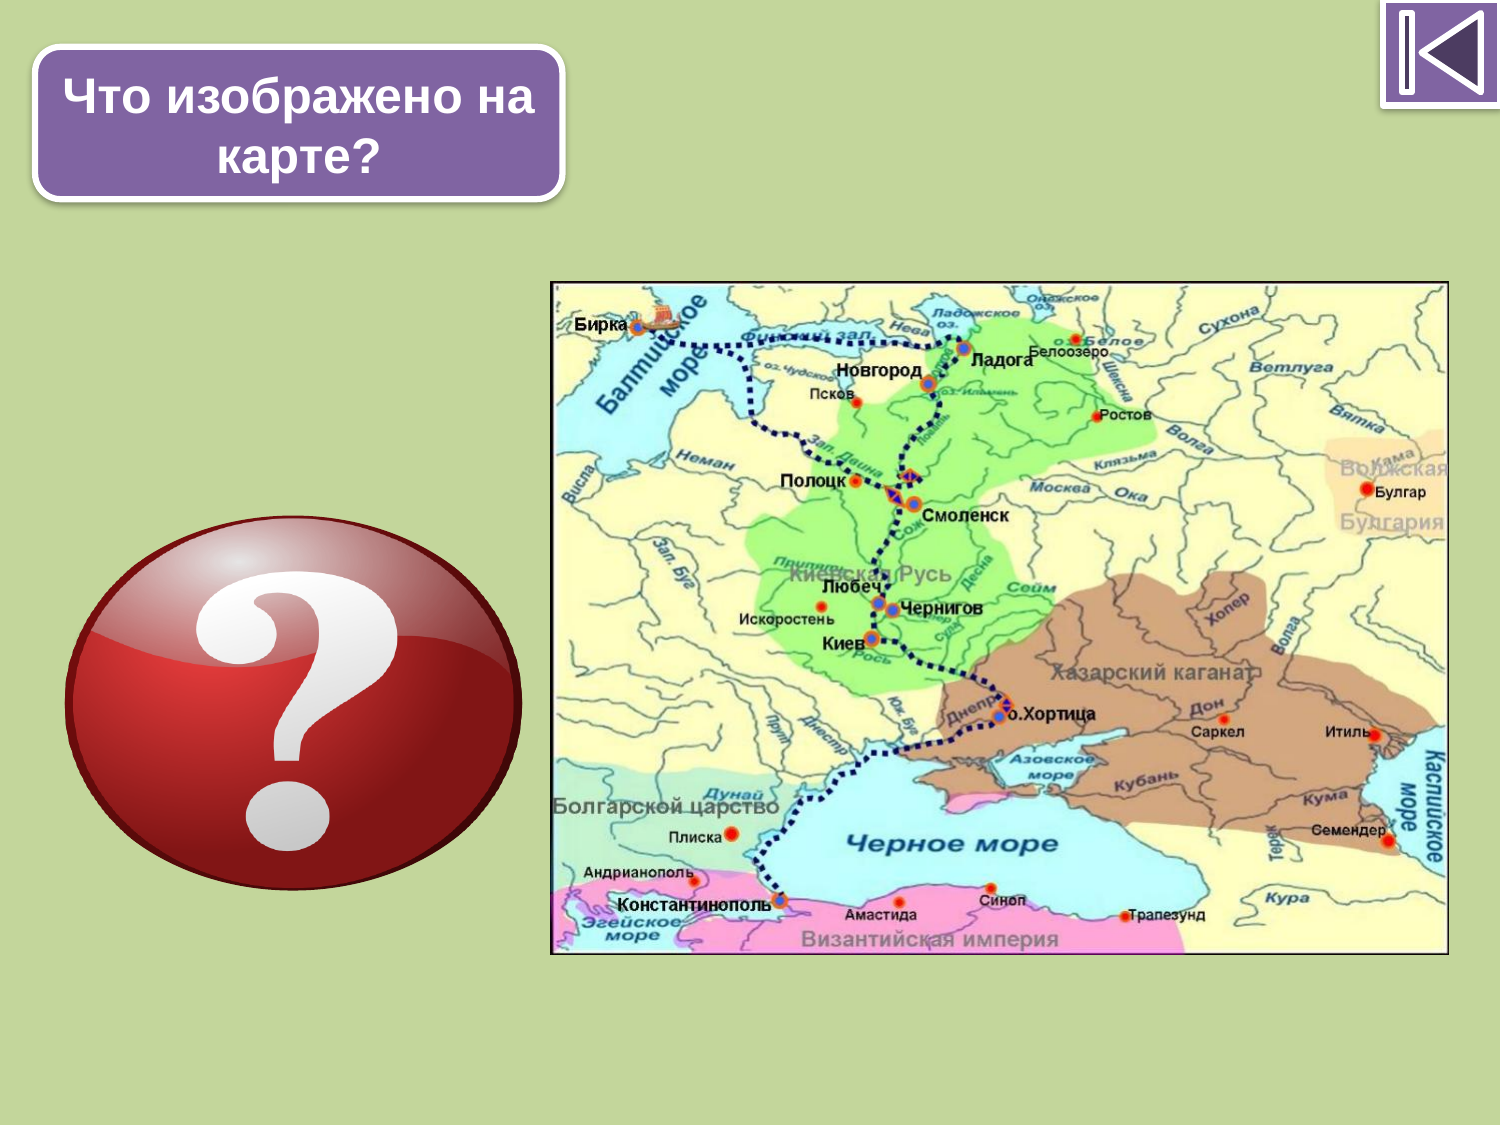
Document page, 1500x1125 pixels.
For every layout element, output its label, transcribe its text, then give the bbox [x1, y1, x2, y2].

picture [550, 280, 1449, 955]
picture [58, 515, 528, 891]
text_box Что изображено на карте? [31, 43, 566, 203]
text_box [1380, 0, 1500, 109]
